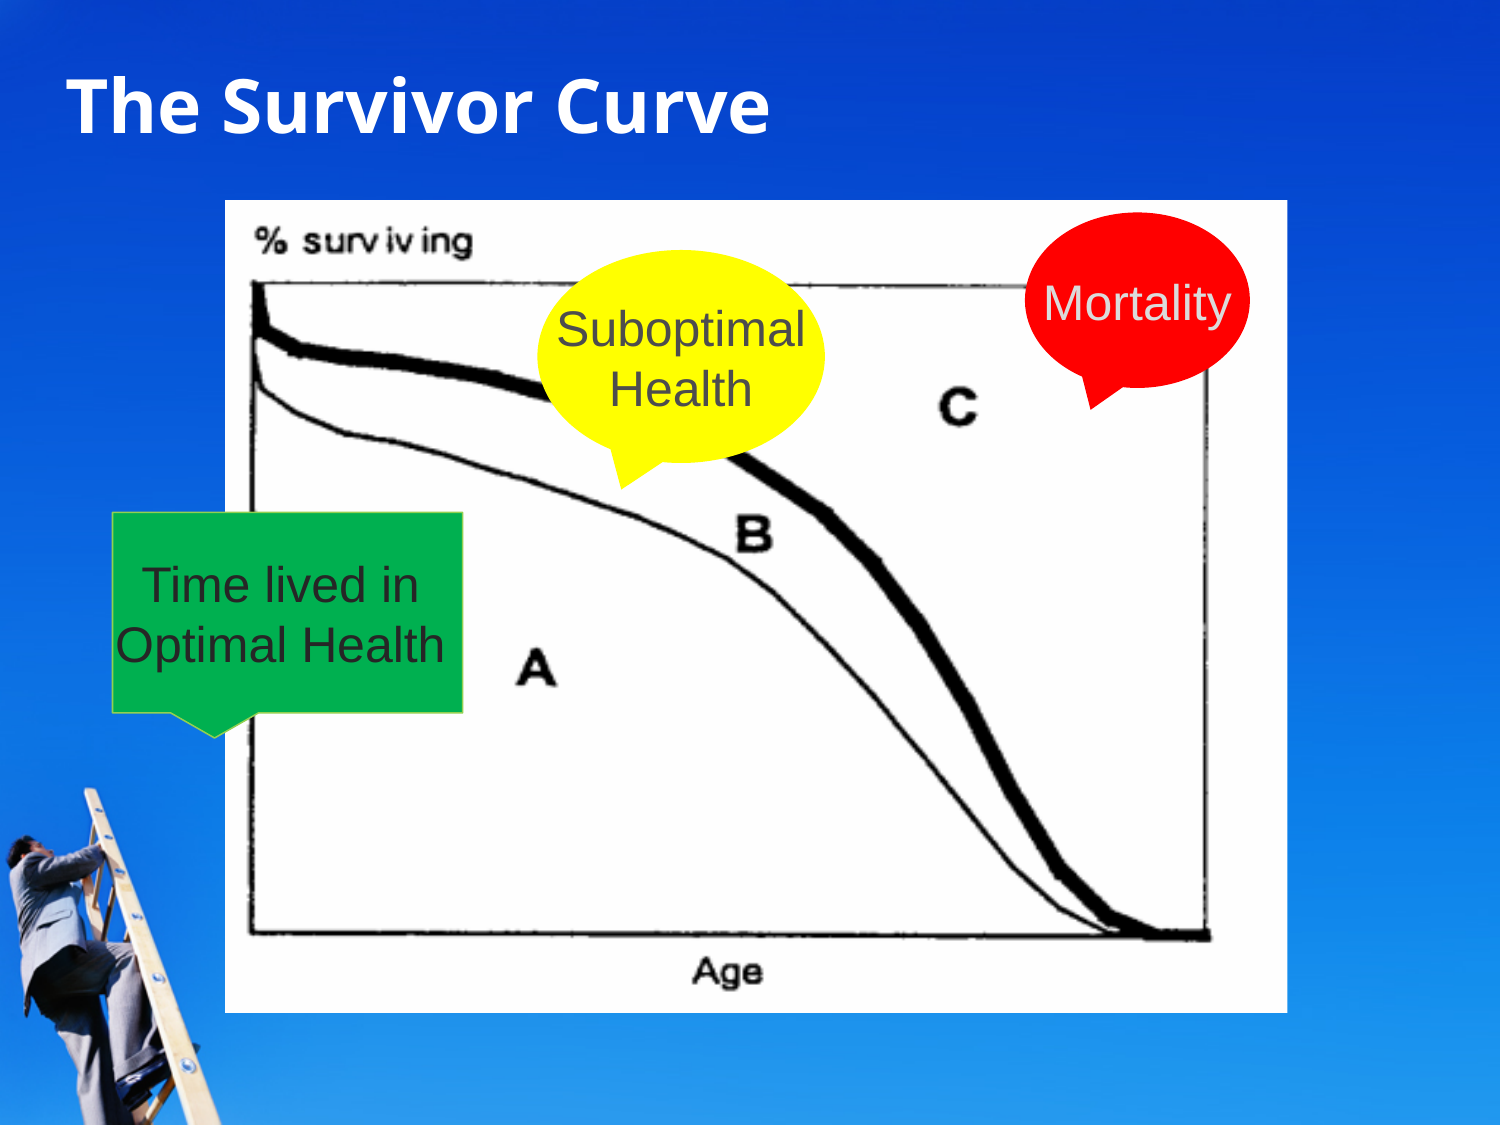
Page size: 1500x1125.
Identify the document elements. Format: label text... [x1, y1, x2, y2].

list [224, 199, 1288, 1013]
text_box Time lived in Optimal Health [112, 512, 219, 739]
title The Survivor Curve [49, 44, 1476, 163]
picture [0, 0, 1500, 1125]
